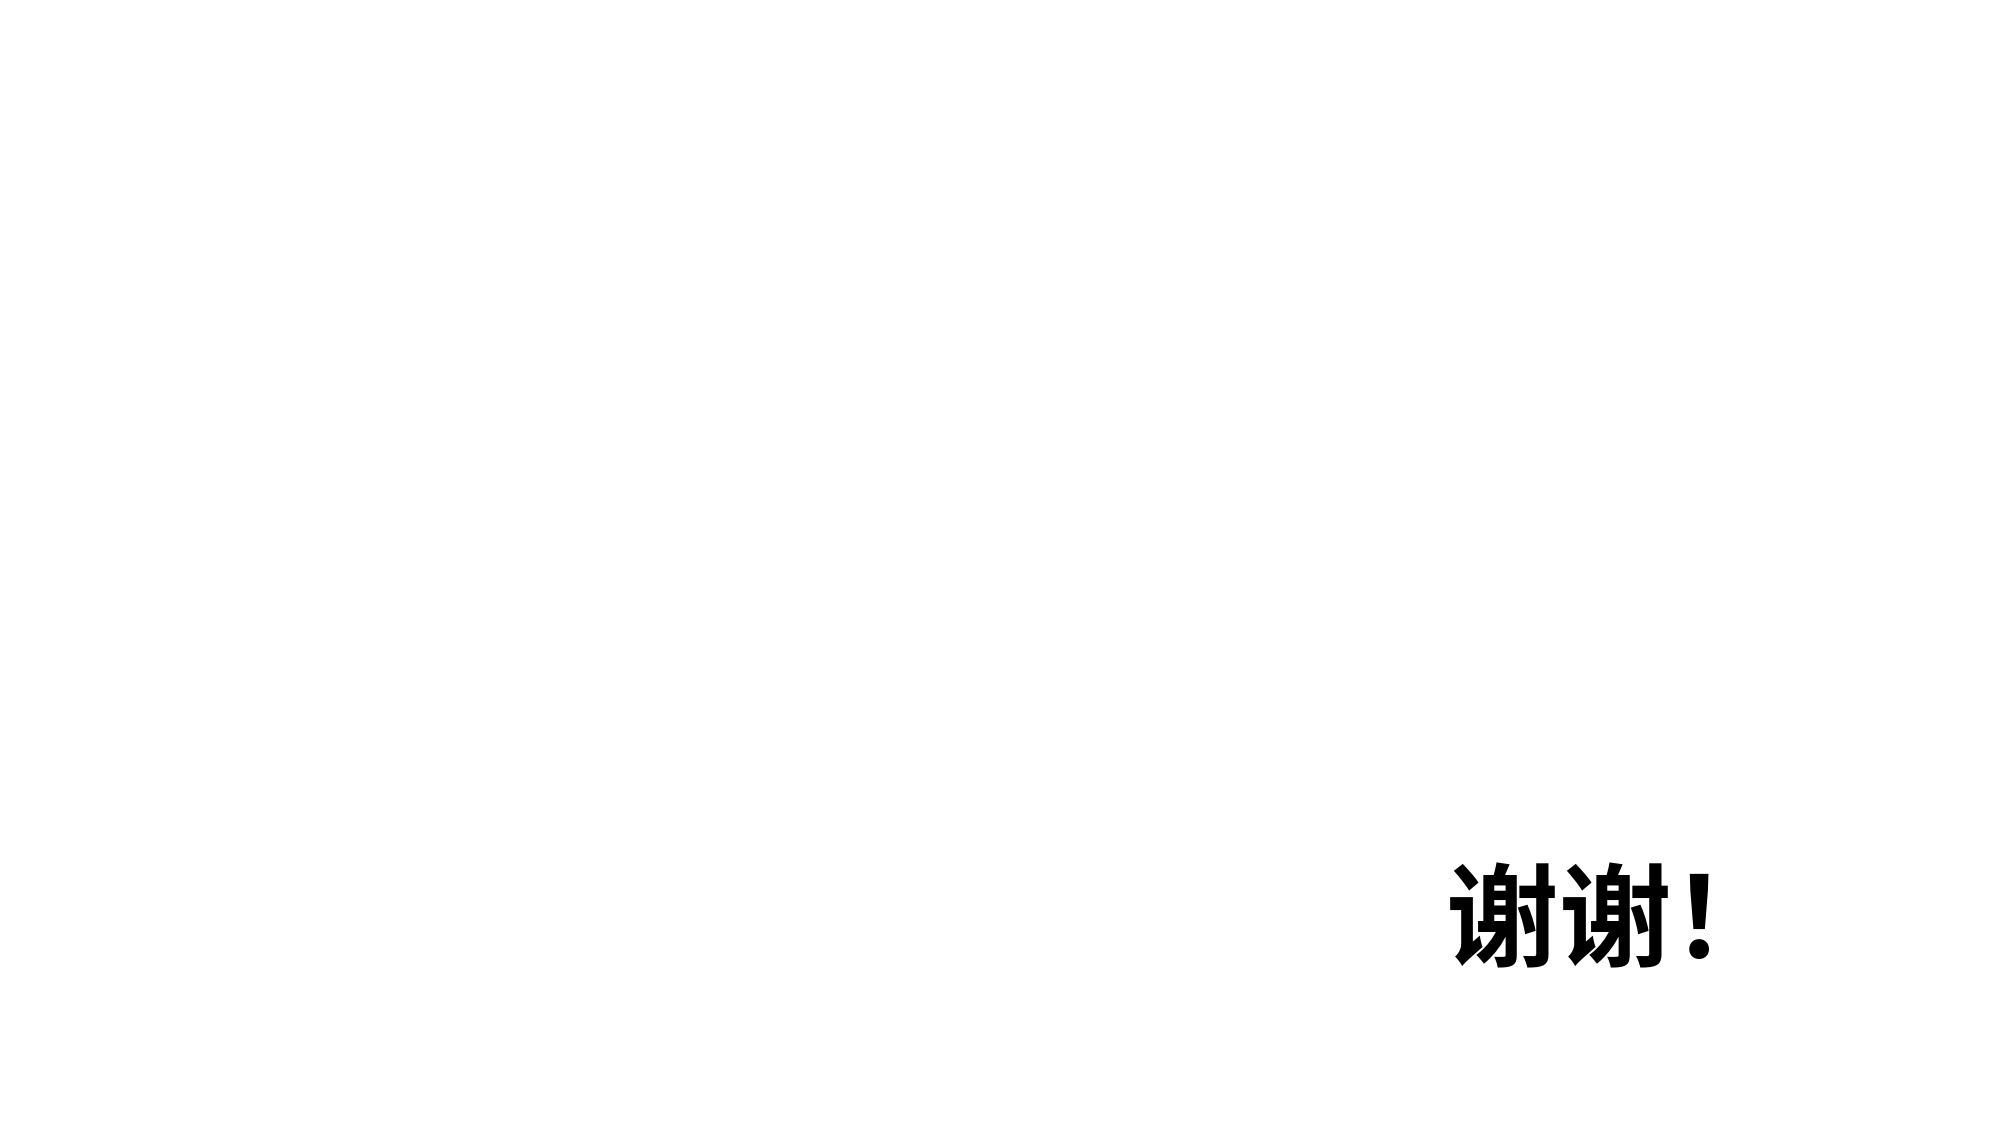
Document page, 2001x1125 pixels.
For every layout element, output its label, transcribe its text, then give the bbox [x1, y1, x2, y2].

text_box 谢谢！ [1403, 838, 1828, 988]
